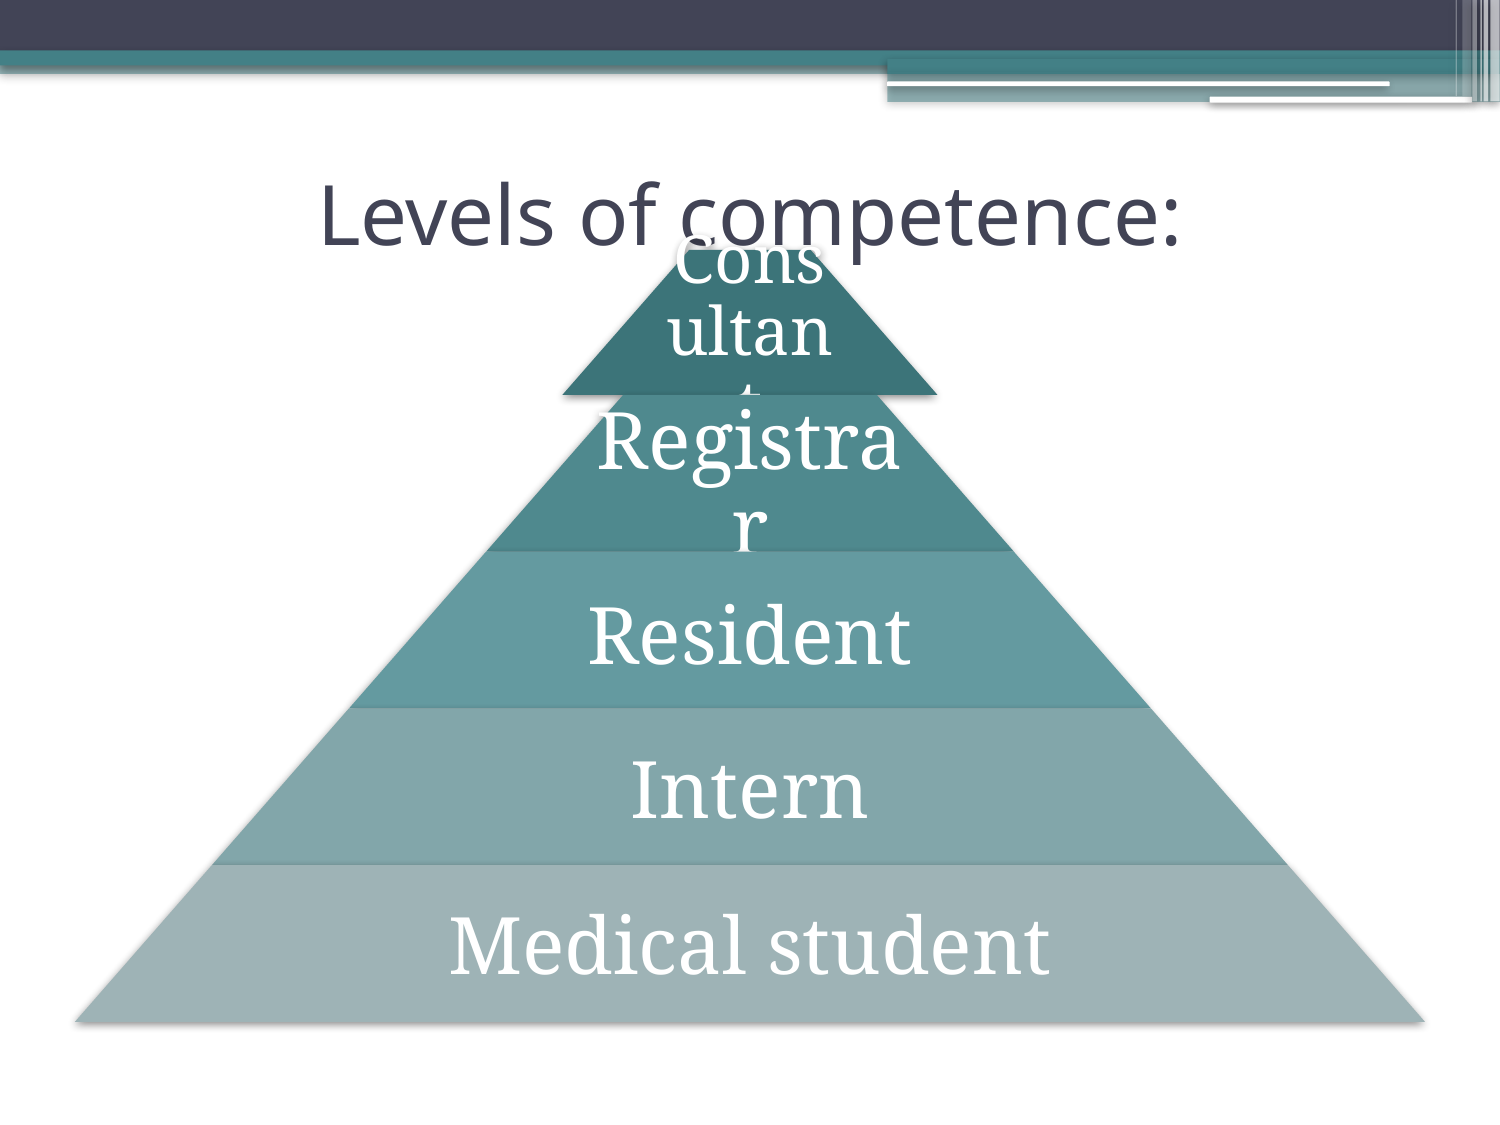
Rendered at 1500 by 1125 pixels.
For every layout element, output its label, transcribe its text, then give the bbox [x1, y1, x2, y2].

title Levels of competence: [74, 124, 1426, 248]
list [74, 249, 1426, 1022]
